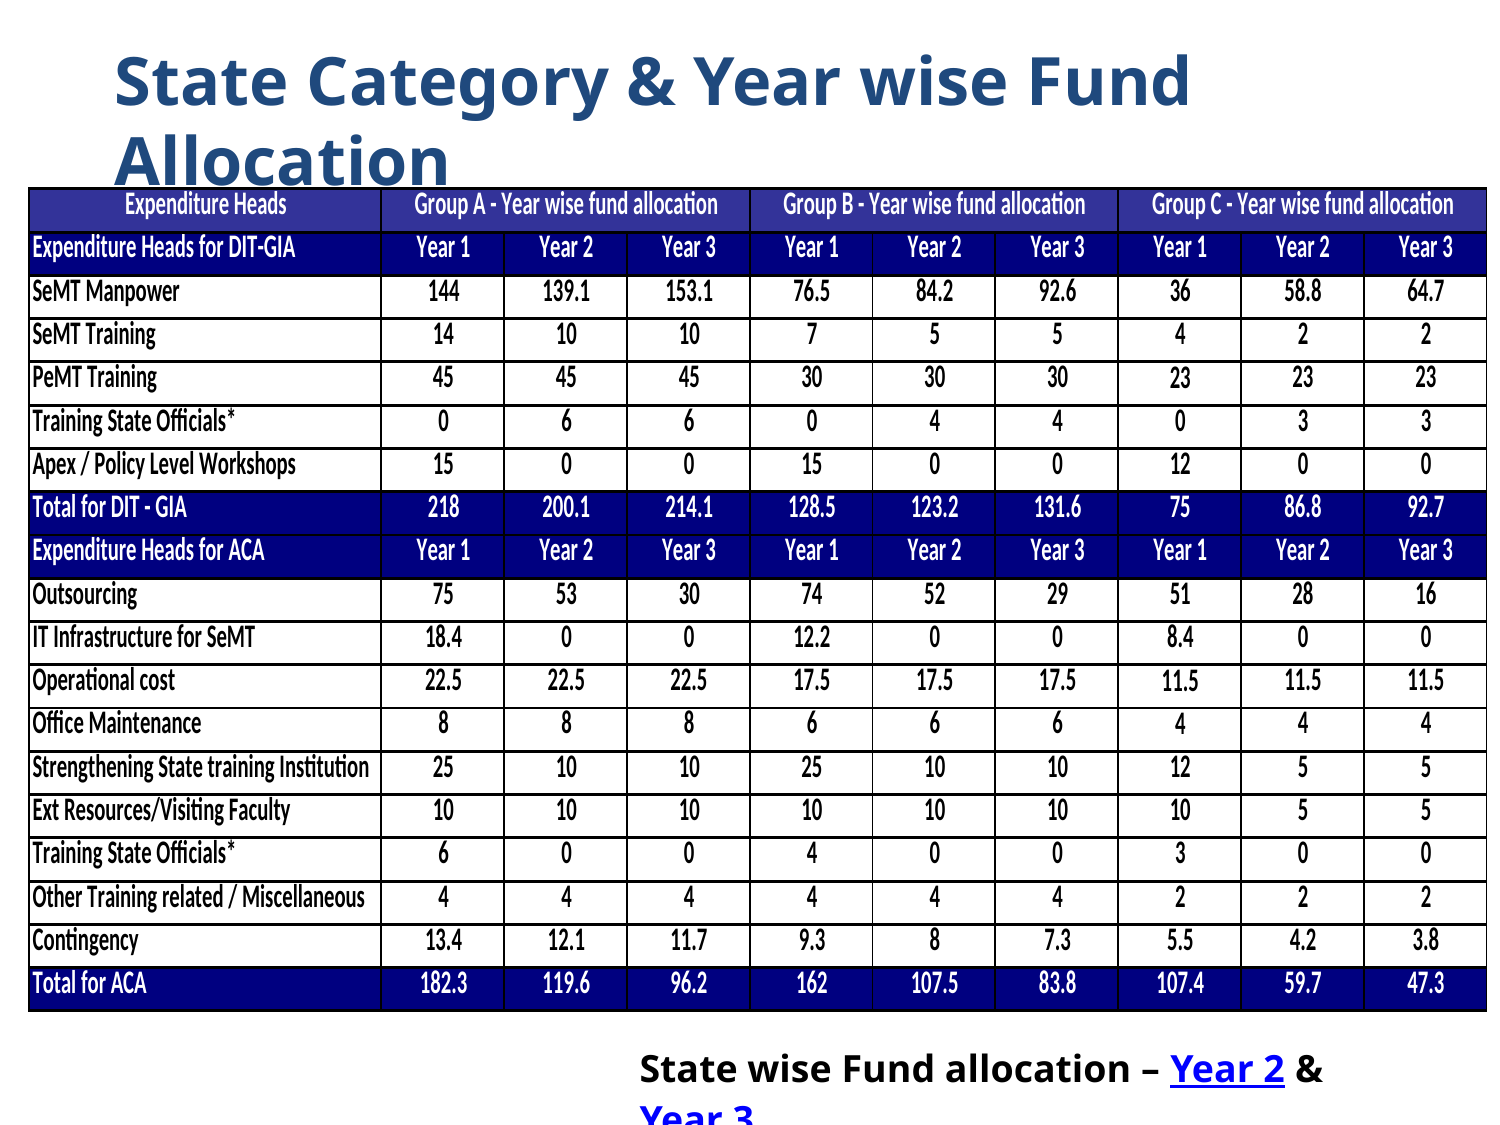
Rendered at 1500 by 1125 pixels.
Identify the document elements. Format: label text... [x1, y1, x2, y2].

title State Category & Year wise Fund Allocation [99, 37, 1438, 187]
text_box State wise Fund allocation – Year 2 & Year 3 [624, 1037, 1450, 1125]
picture [27, 187, 1488, 1013]
